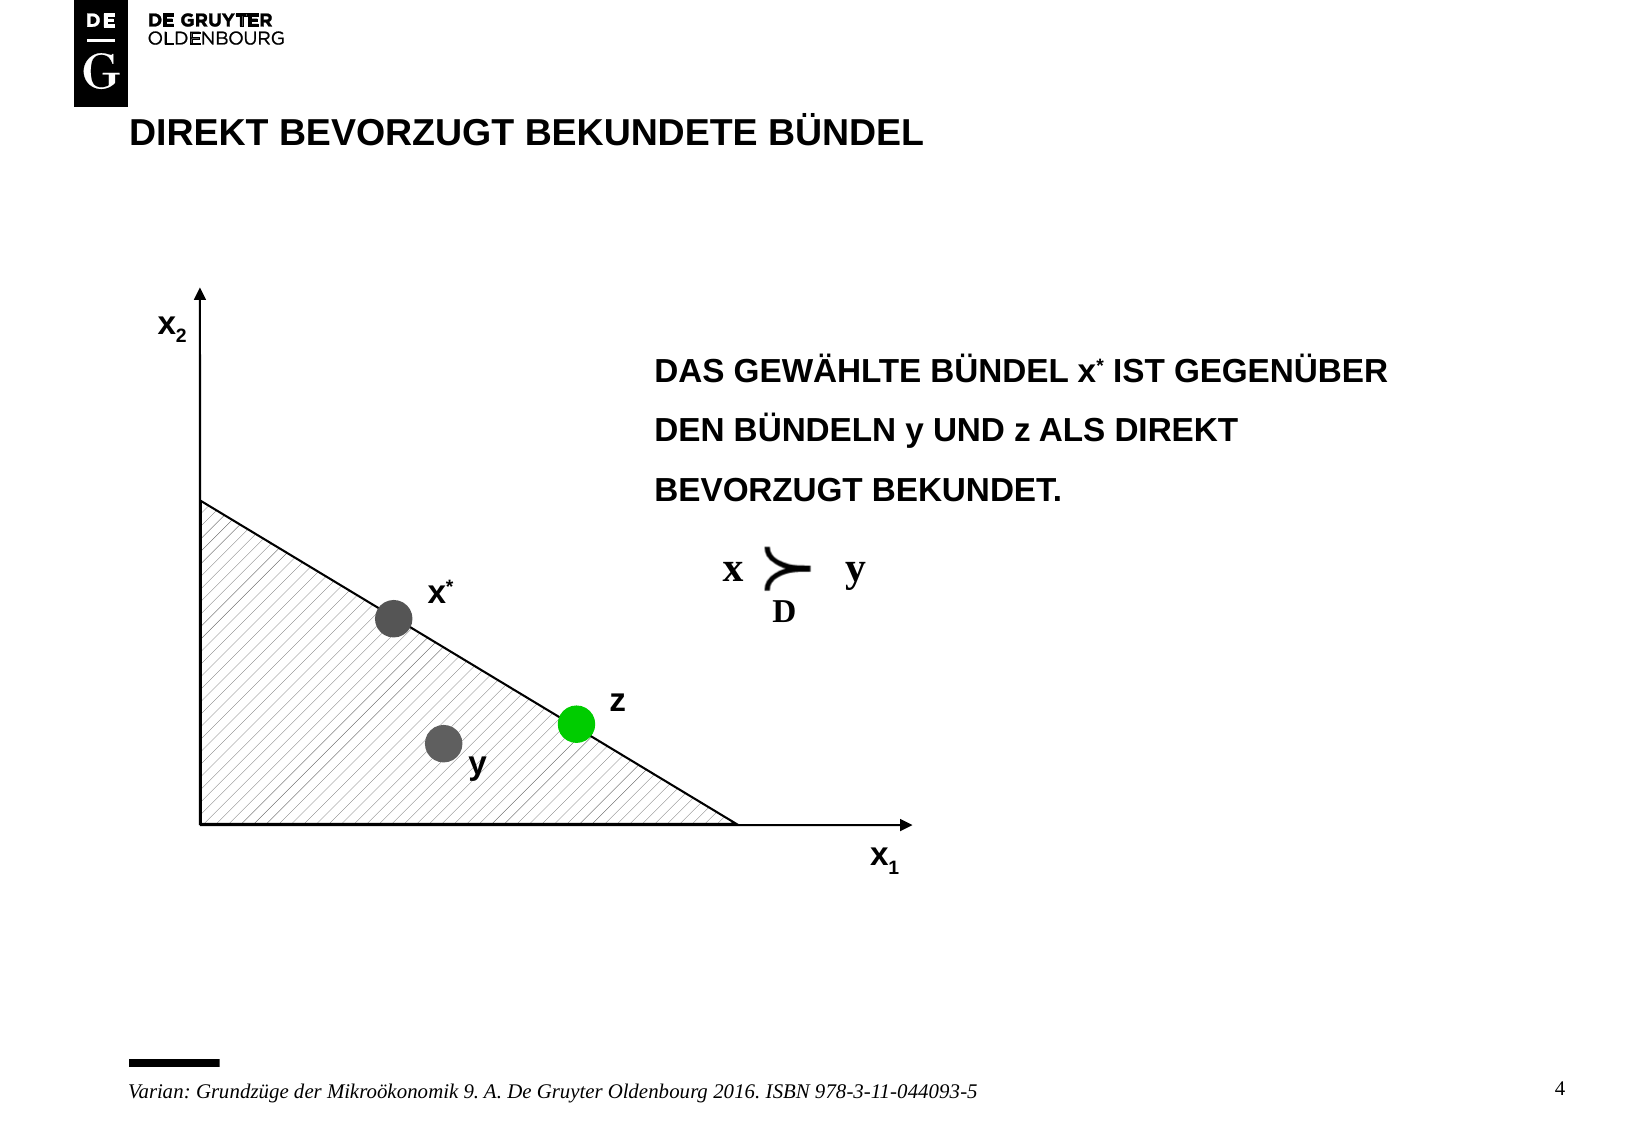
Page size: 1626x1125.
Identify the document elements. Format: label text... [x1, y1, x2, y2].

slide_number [128, 1077, 1539, 1108]
picture [711, 475, 863, 651]
slide_number 4 [1554, 1074, 1614, 1104]
title Direkt bevorzugt Bekundete bündel [129, 107, 1556, 190]
list [129, 229, 1556, 1018]
